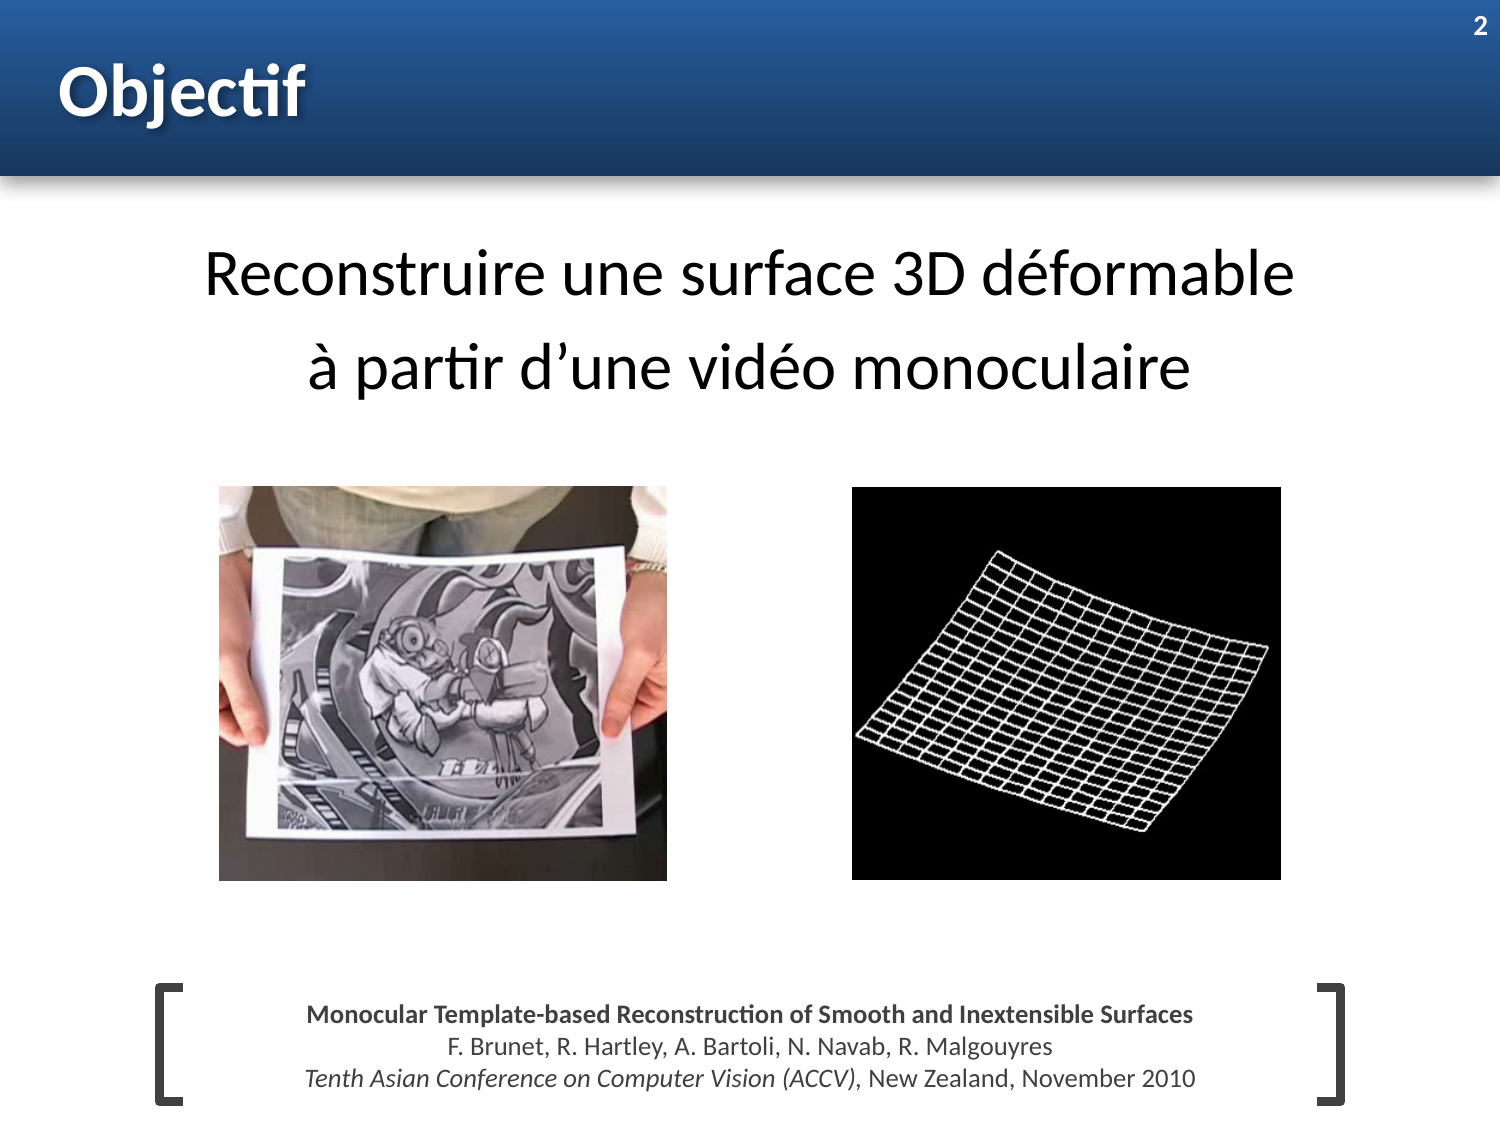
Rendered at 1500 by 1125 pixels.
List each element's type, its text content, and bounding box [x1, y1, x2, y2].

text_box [159, 987, 1341, 1102]
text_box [218, 485, 668, 882]
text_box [851, 486, 1282, 881]
list Reconstruire une surface 3D déformable à partir d’une vidéo monoculaire [55, 199, 1445, 433]
slide_number 2 [1364, 0, 1500, 60]
list Objectif [0, 0, 1500, 173]
